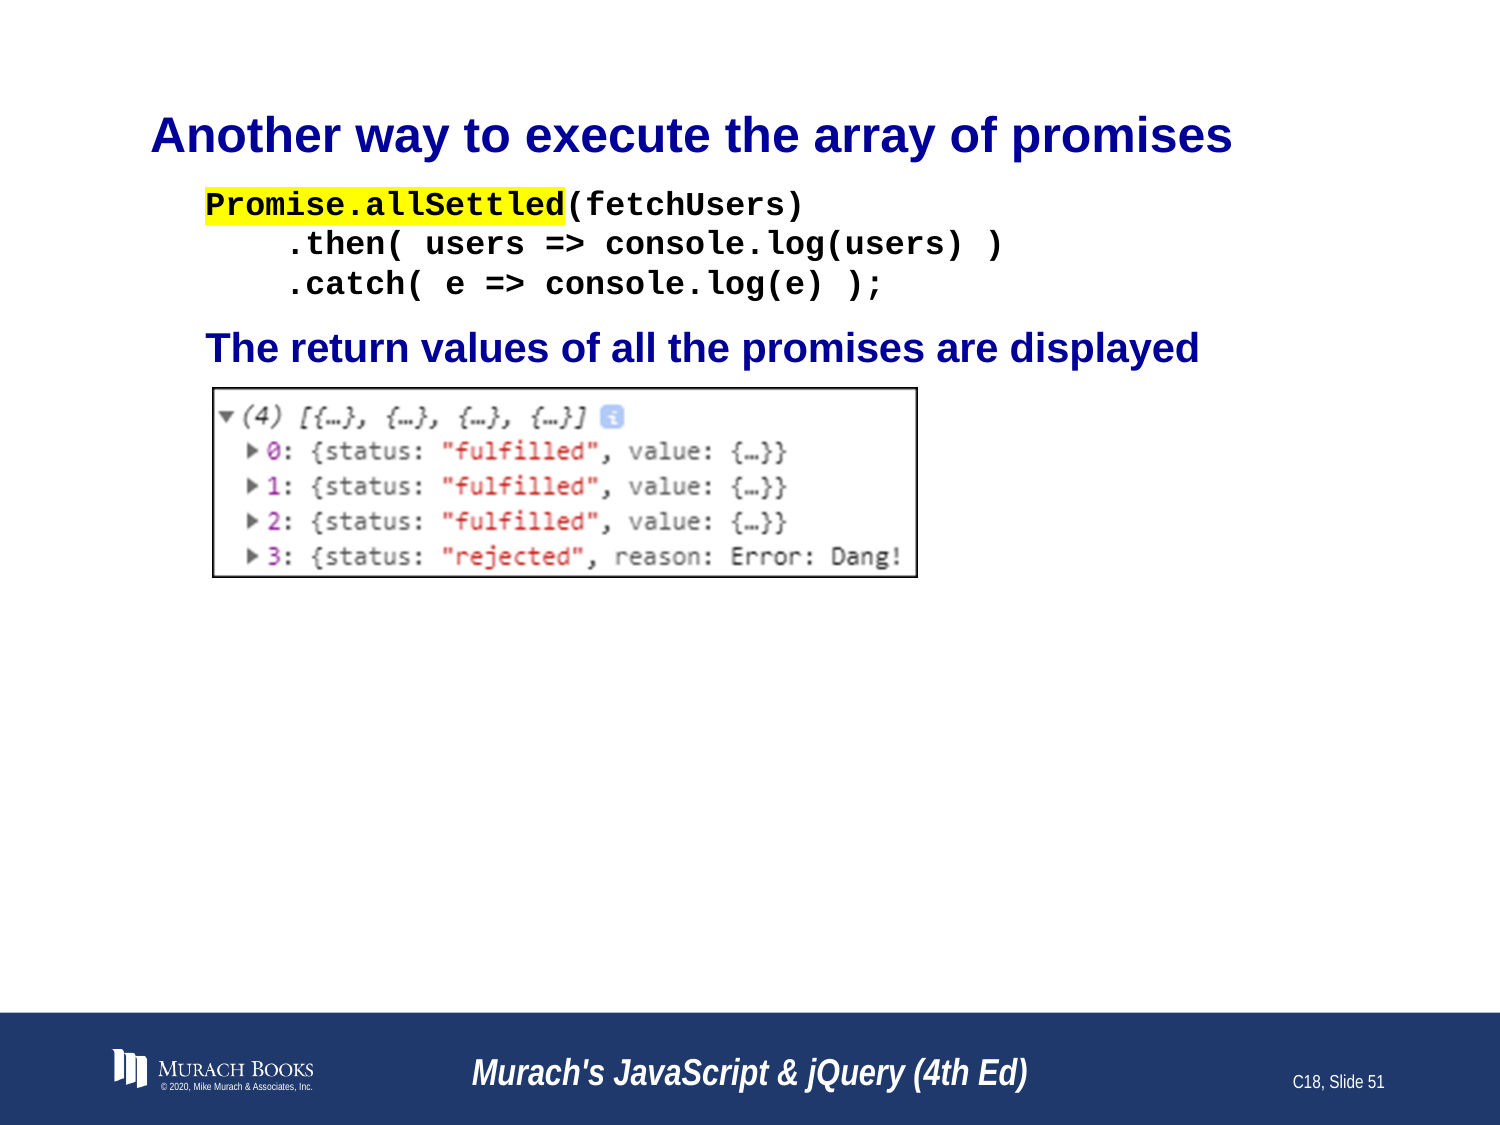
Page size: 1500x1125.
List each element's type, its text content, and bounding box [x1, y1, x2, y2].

slide_number Murach's JavaScript & jQuery (4th Ed) [463, 1025, 1050, 1100]
slide_number C18, Slide 51 [1087, 1025, 1400, 1100]
title Another way to execute the array of promises [150, 102, 1350, 164]
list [212, 387, 918, 578]
list Promise.allSettled(fetchUsers) .then( users => console.log(users) ) .catch( e => console.log(e) ); The return values of all the promises are displayed [133, 174, 1346, 538]
footer © 2020, Mike Murach & Associates, Inc. [12, 1025, 463, 1100]
